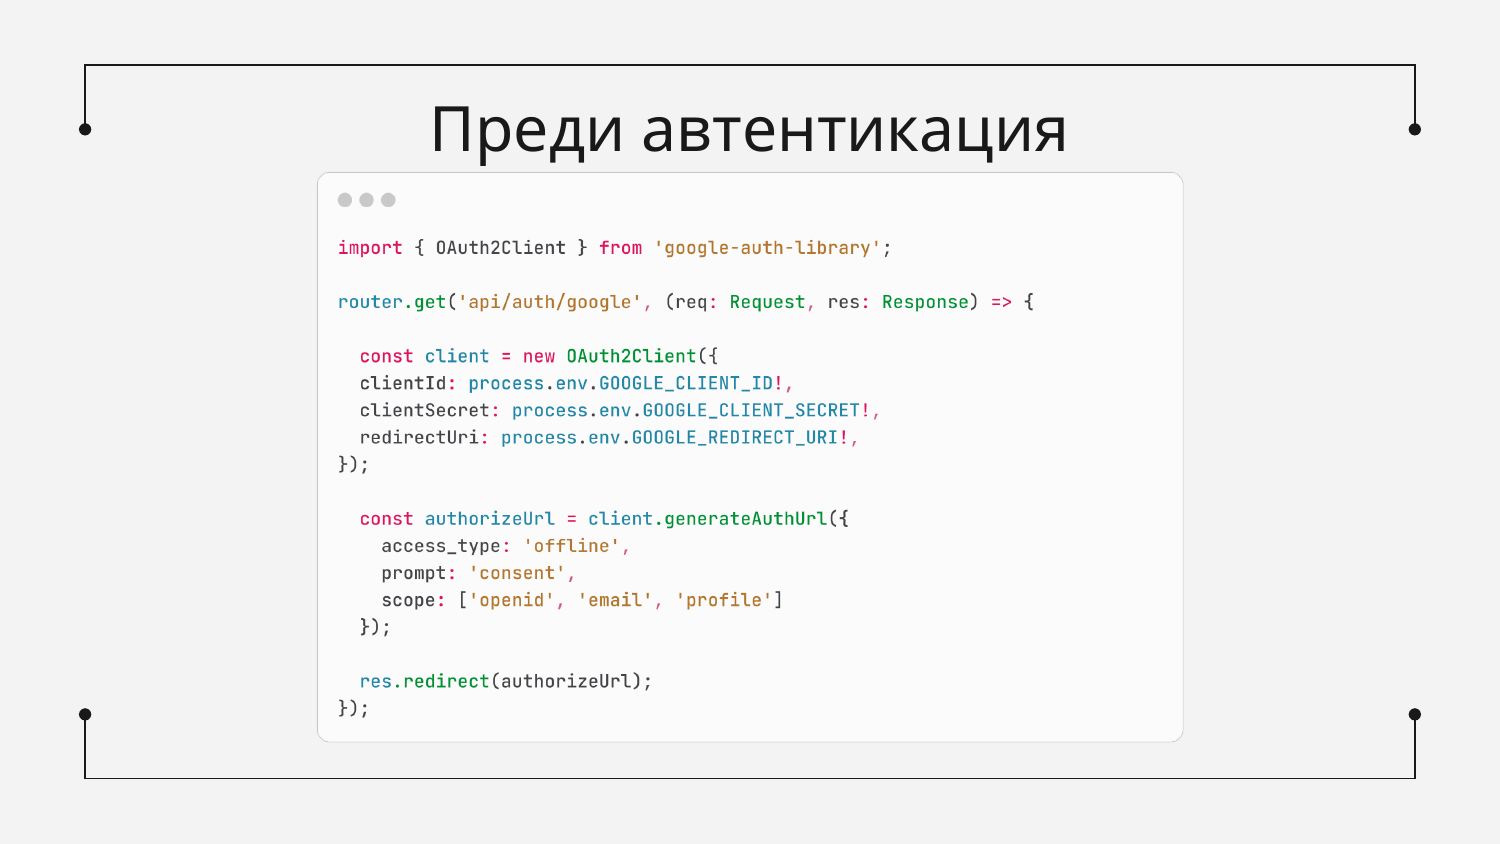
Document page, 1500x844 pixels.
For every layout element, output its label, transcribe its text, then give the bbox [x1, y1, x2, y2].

title Преди автентикация [189, 74, 1311, 190]
picture [299, 154, 1201, 760]
